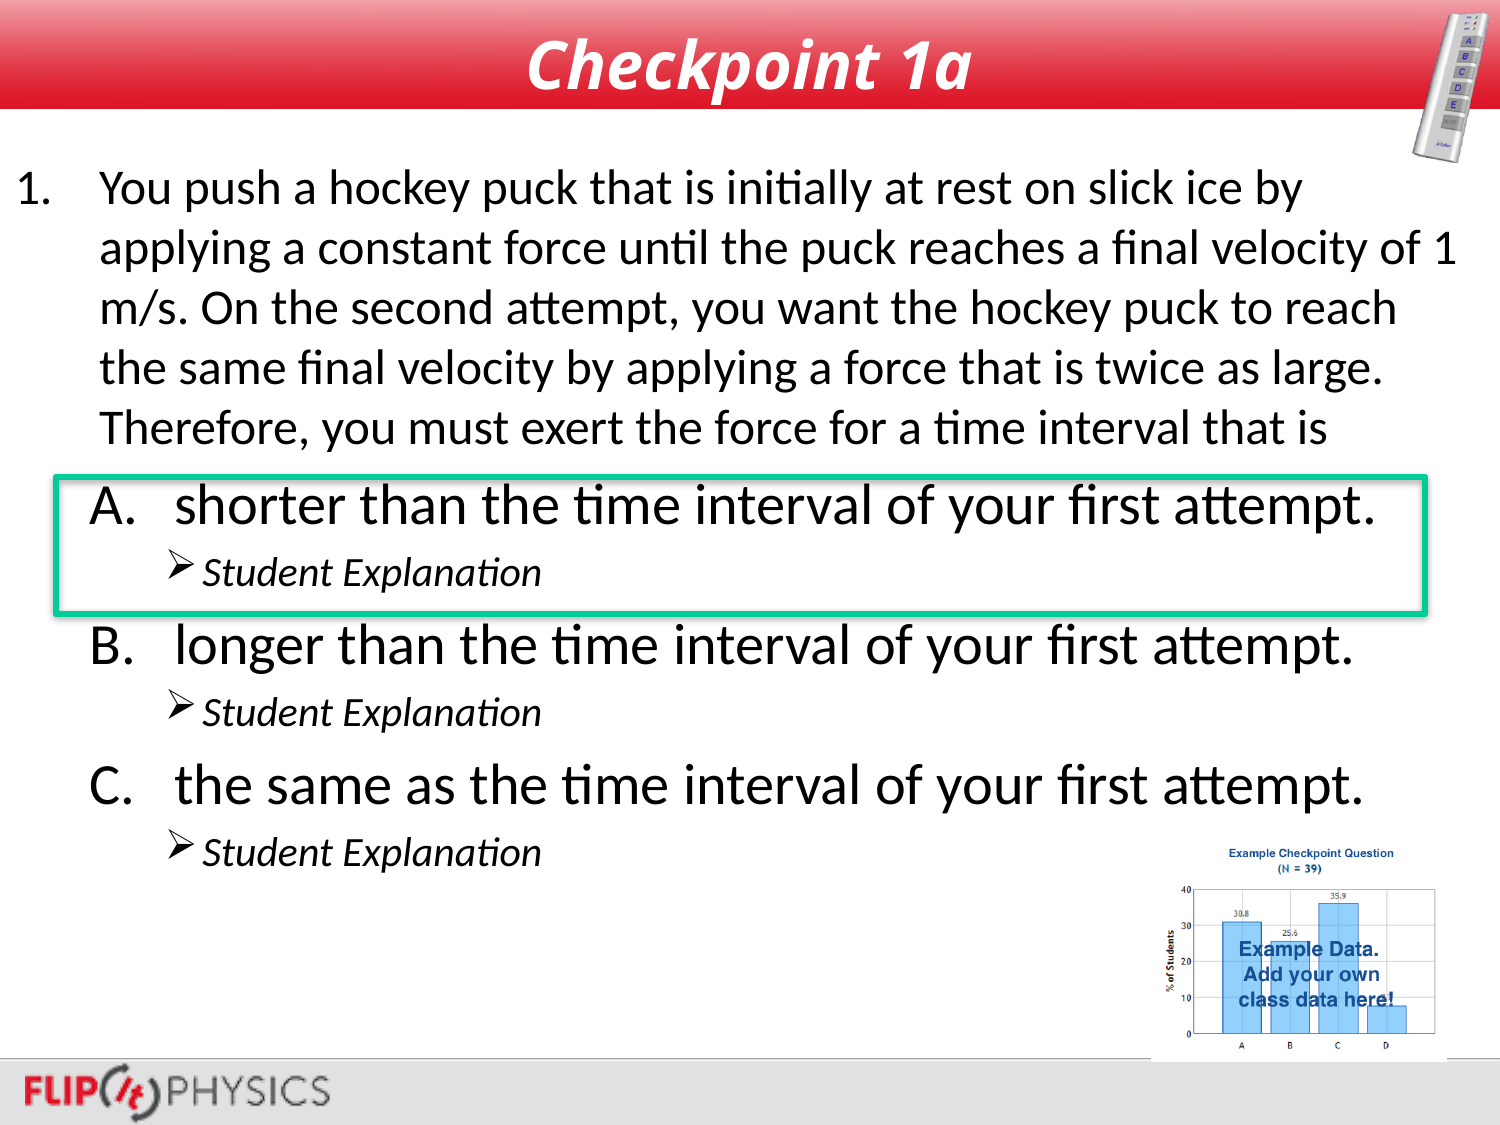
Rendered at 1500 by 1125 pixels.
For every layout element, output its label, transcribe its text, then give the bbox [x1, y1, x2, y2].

list You push a hockey puck that is initially at rest on slick ice by applying a constant force until the puck reaches a final velocity of 1 m/s. On the second attempt, you want the hockey puck to reach the same final velocity by applying a force that is twice as large. Therefore, you must exert the force for a time interval that is shorter than the time interval of your first attempt. Student Explanation longer than the time interval of your first attempt. Student Explanation the same as the time interval of your first attempt. Student Explanation [0, 147, 1479, 1005]
text_box [55, 476, 1426, 615]
picture [0, 839, 1500, 1125]
title Checkpoint 1a [75, 15, 1425, 91]
picture [0, 0, 1500, 163]
